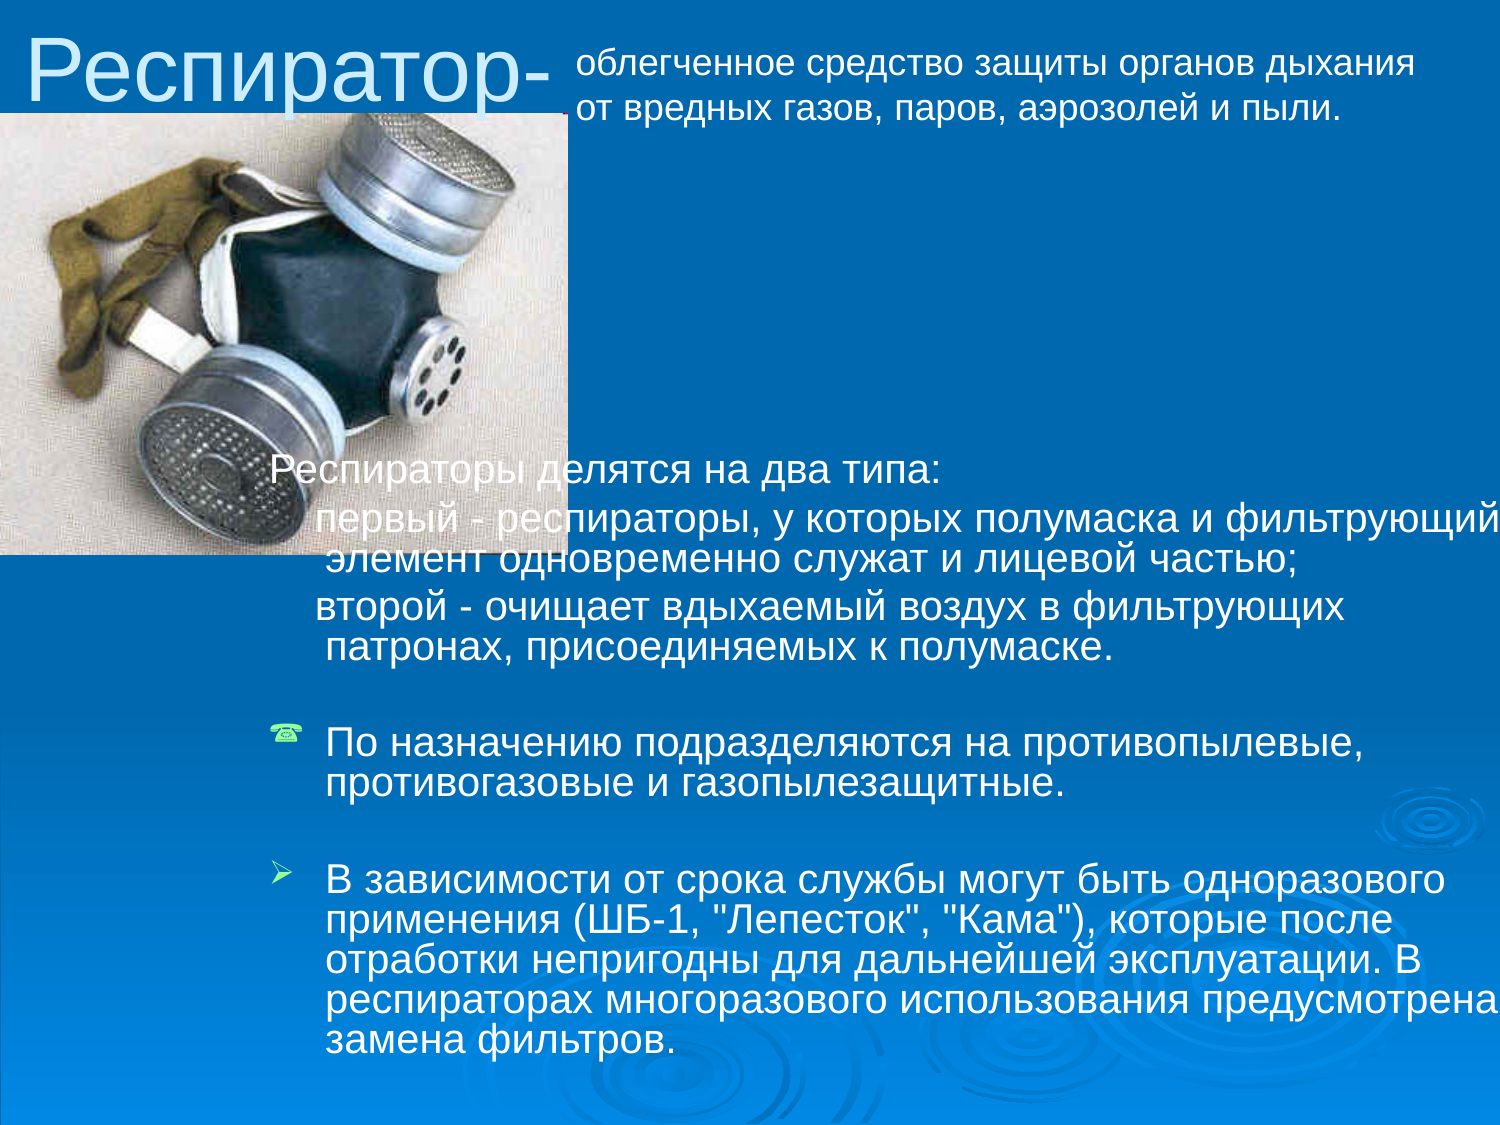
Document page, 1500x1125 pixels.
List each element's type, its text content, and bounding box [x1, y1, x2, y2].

text_box облегченное средство защиты органов дыхания от вредных газов, паров, аэрозолей и пыли. [560, 30, 1447, 222]
list Респираторы делятся на два типа: первый - респираторы, у которых полумаска и фильтрующий элемент одновременно служат и лицевой частью; второй - очищает вдыхаемый воздух в фильтрующих патронах, присоединяемых к полумаске. По назначению подразделяются на противопылевые, противогазовые и газопылезащитные. В зависимости от срока службы могут быть одноразового применения (ШБ-1, "Лепесток", "Кама"), которые после отработки непригодны для дальнейшей эксплуатации. В респираторах многоразового использования предусмотрена замена фильтров. [253, 444, 1500, 1125]
picture [0, 113, 568, 555]
title Респиратор- [0, 0, 633, 111]
